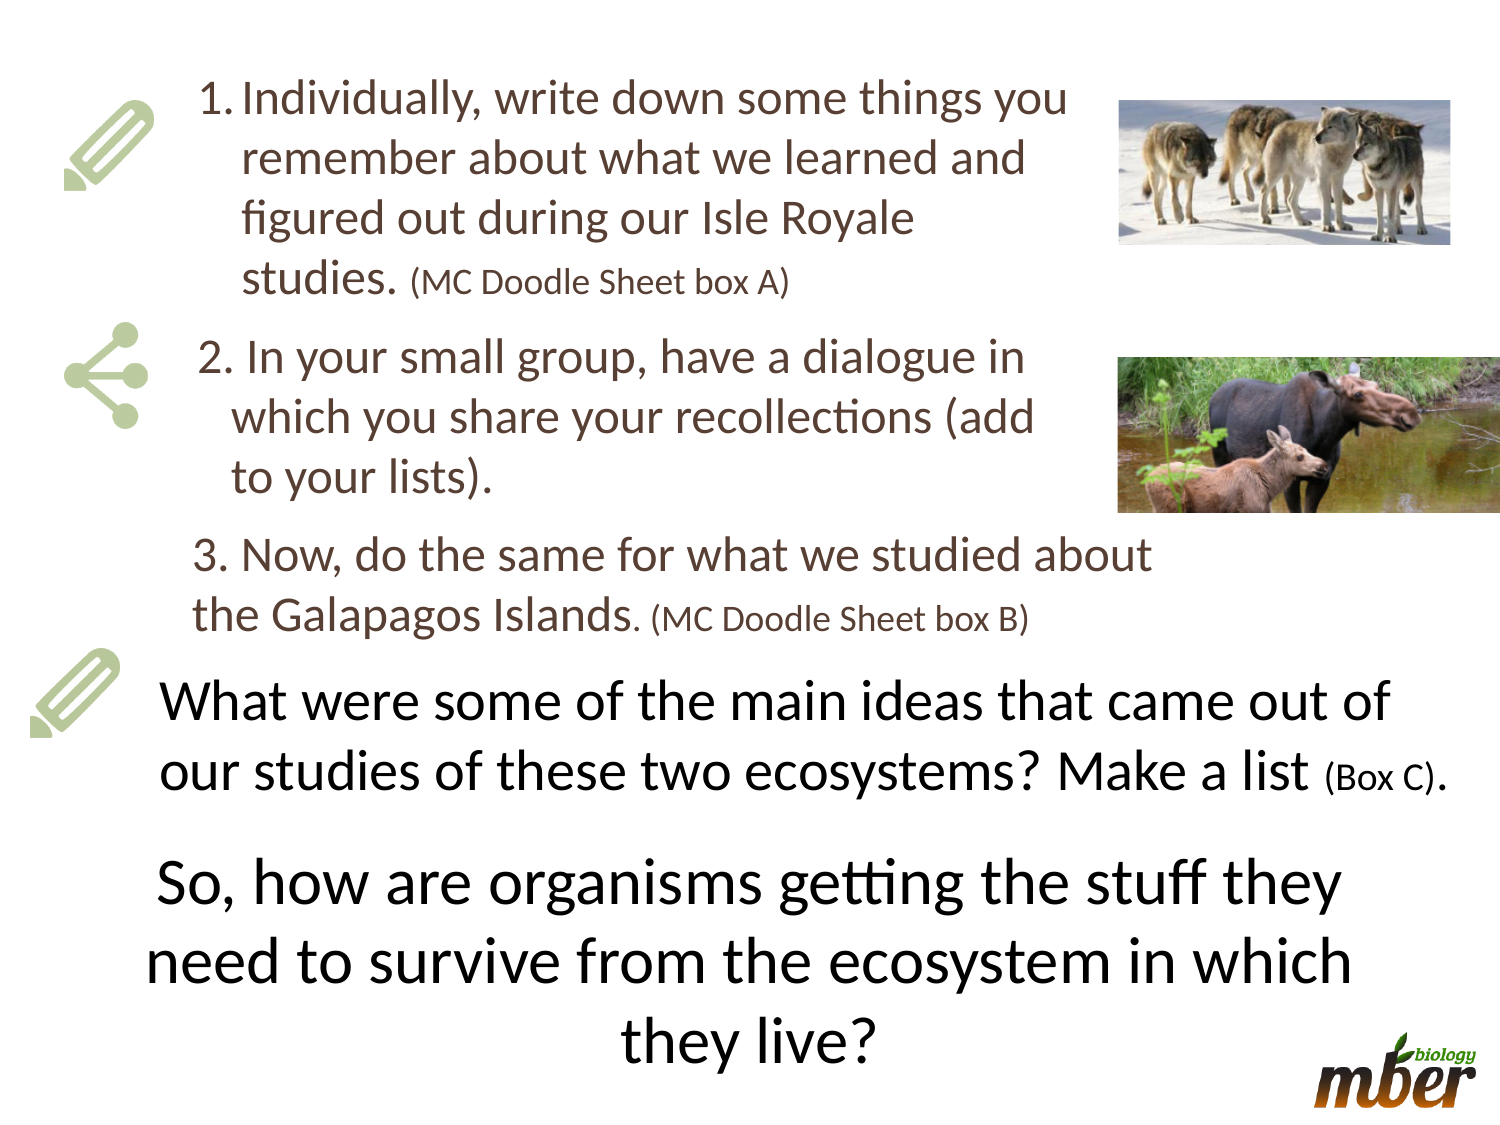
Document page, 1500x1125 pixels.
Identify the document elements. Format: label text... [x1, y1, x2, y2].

picture [1314, 1032, 1476, 1109]
picture [30, 647, 120, 738]
picture [63, 99, 155, 191]
text_box Individually, write down some things you remember about what we learned and figured out during our Isle Royale studies. (MC Doodle Sheet box A) [177, 57, 1096, 312]
text_box What were some of the main ideas that came out of our studies of these two ecosystems? Make a list (Box C). [144, 654, 1476, 810]
text_box So, how are organisms getting the stuff they need to survive from the ecosystem in which they live? [74, 817, 1425, 1097]
picture [63, 322, 148, 429]
text_box 3. Now, do the same for what we studied about the Galapagos Islands. (MC Doodle Sheet box B) [177, 513, 1169, 649]
text_box 2. In your small group, have a dialogue in which you share your recollections (add to your lists). [177, 315, 1096, 511]
picture [1117, 357, 1500, 513]
picture [1118, 99, 1451, 246]
